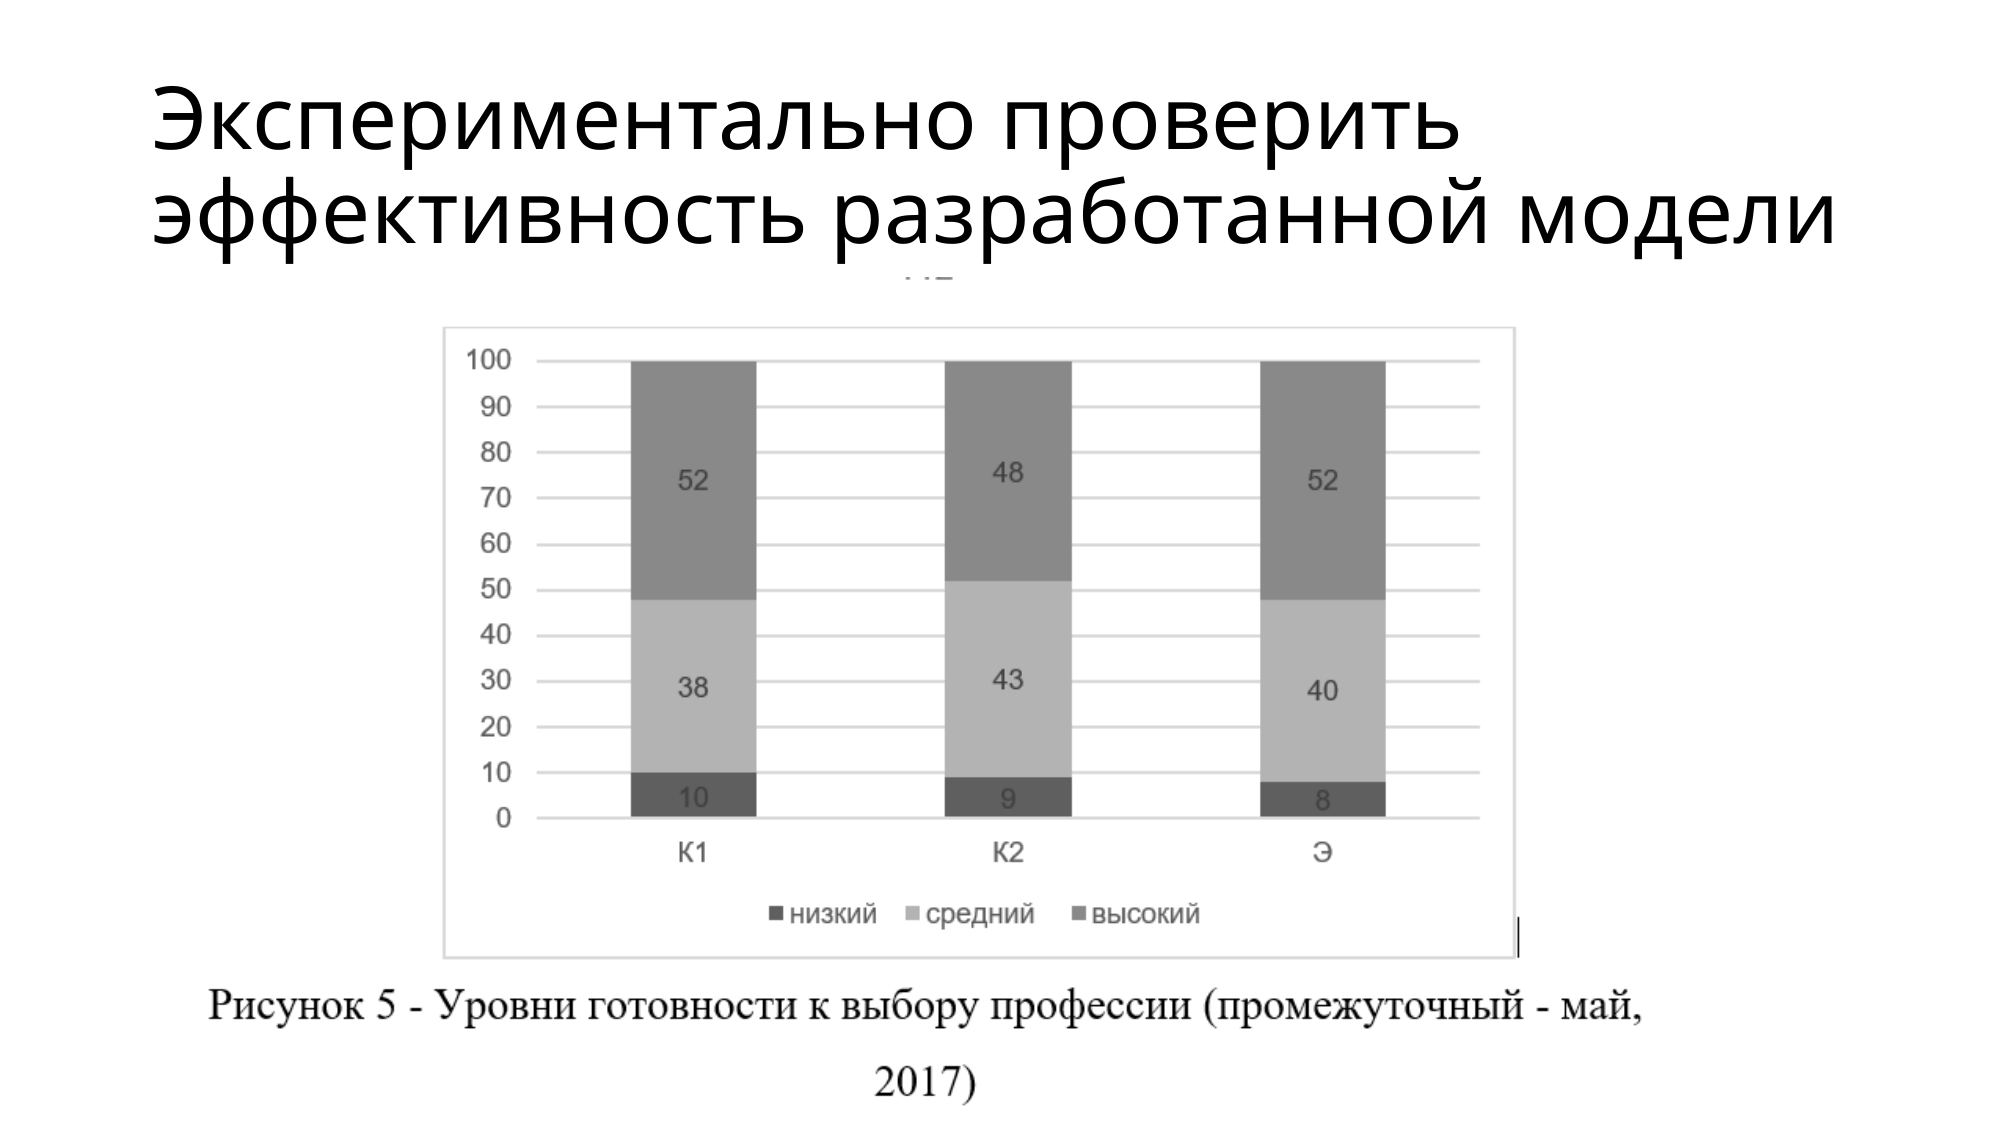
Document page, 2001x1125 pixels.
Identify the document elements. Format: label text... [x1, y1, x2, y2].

title Экспериментально проверить эффективность разработанной модели [137, 59, 1863, 278]
picture [137, 277, 1665, 1111]
